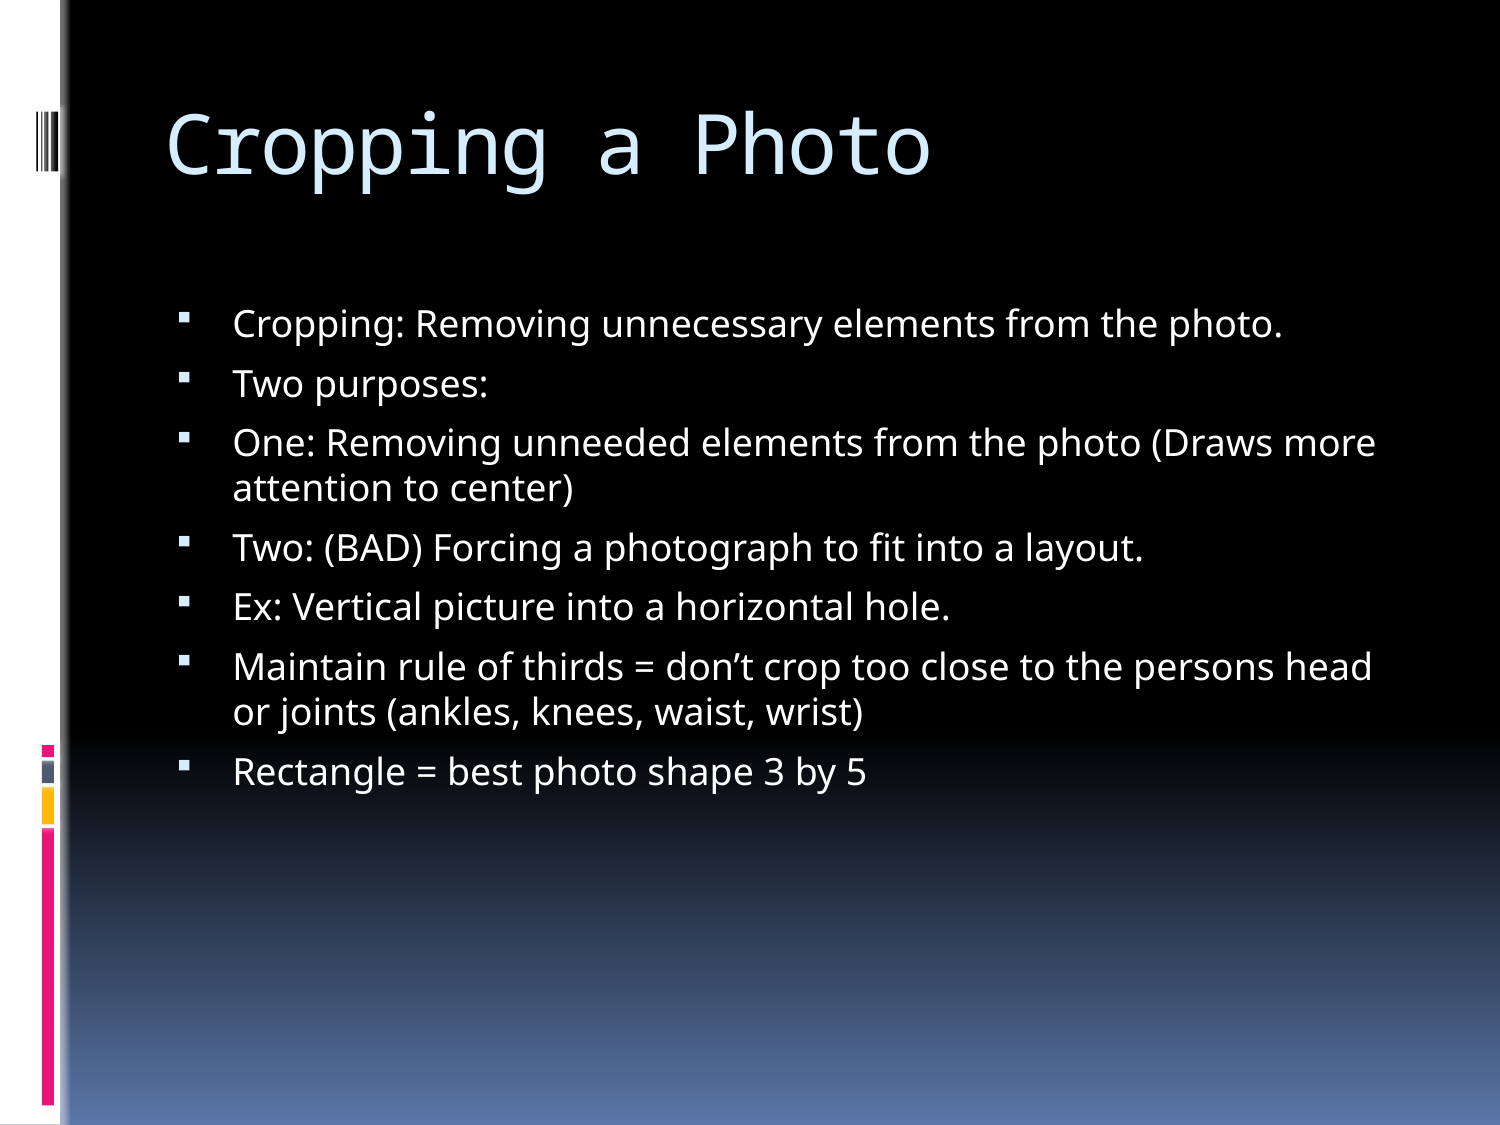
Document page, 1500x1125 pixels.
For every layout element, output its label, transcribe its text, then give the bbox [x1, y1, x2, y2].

list Cropping: Removing unnecessary elements from the photo. Two purposes: One: Removing unneeded elements from the photo (Draws more attention to center) Two: (BAD) Forcing a photograph to fit into a layout. Ex: Vertical picture into a horizontal hole. Maintain rule of thirds = don’t crop too close to the persons head or joints (ankles, knees, waist, wrist) Rectangle = best photo shape 3 by 5 [150, 292, 1425, 1043]
title Cropping a Photo [150, 83, 1425, 234]
